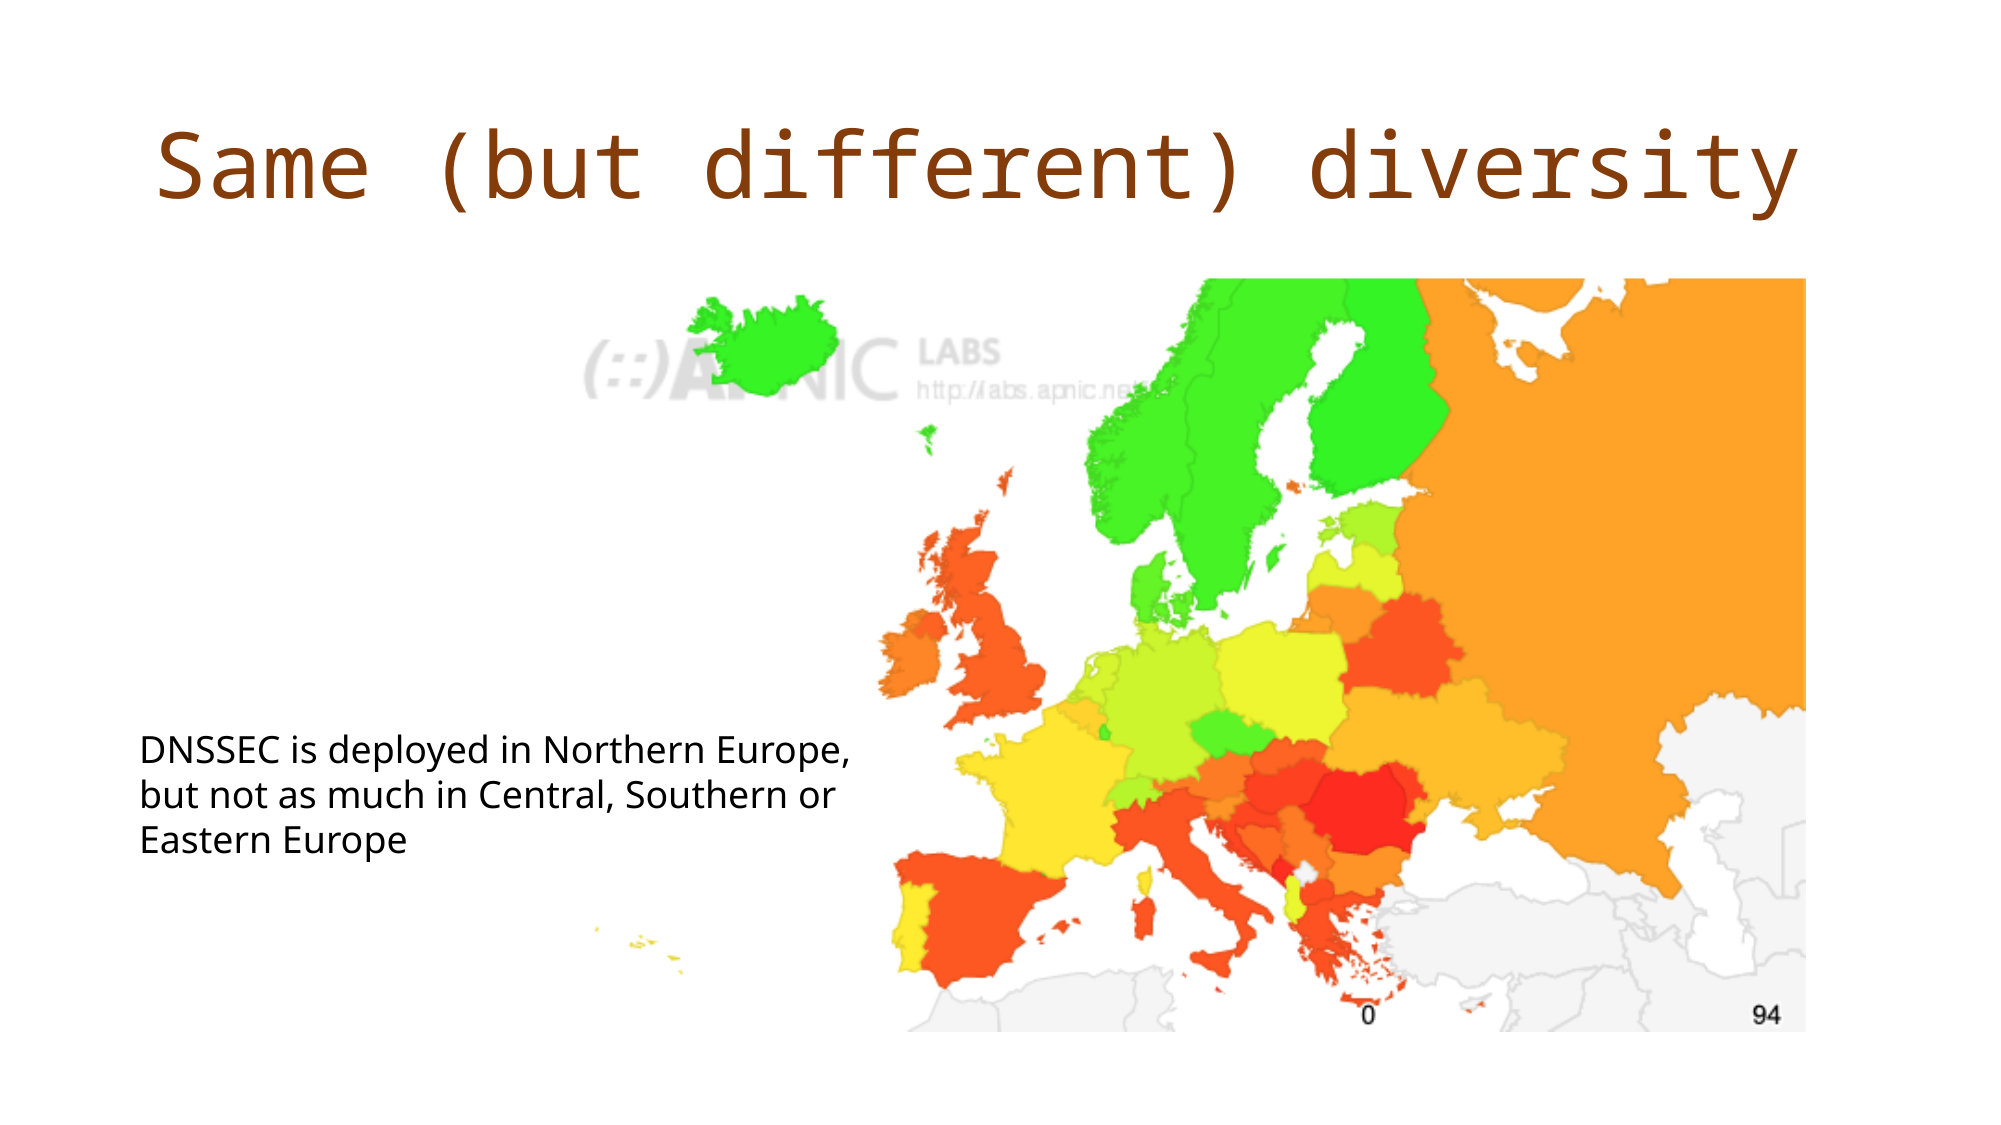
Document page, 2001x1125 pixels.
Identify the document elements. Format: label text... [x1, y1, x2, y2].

text_box DNSSEC is deployed in Northern Europe, but not as much in Central, Southern or Eastern Europe [124, 718, 574, 869]
picture [574, 277, 1806, 1032]
title Same (but different) diversity [137, 59, 1863, 278]
